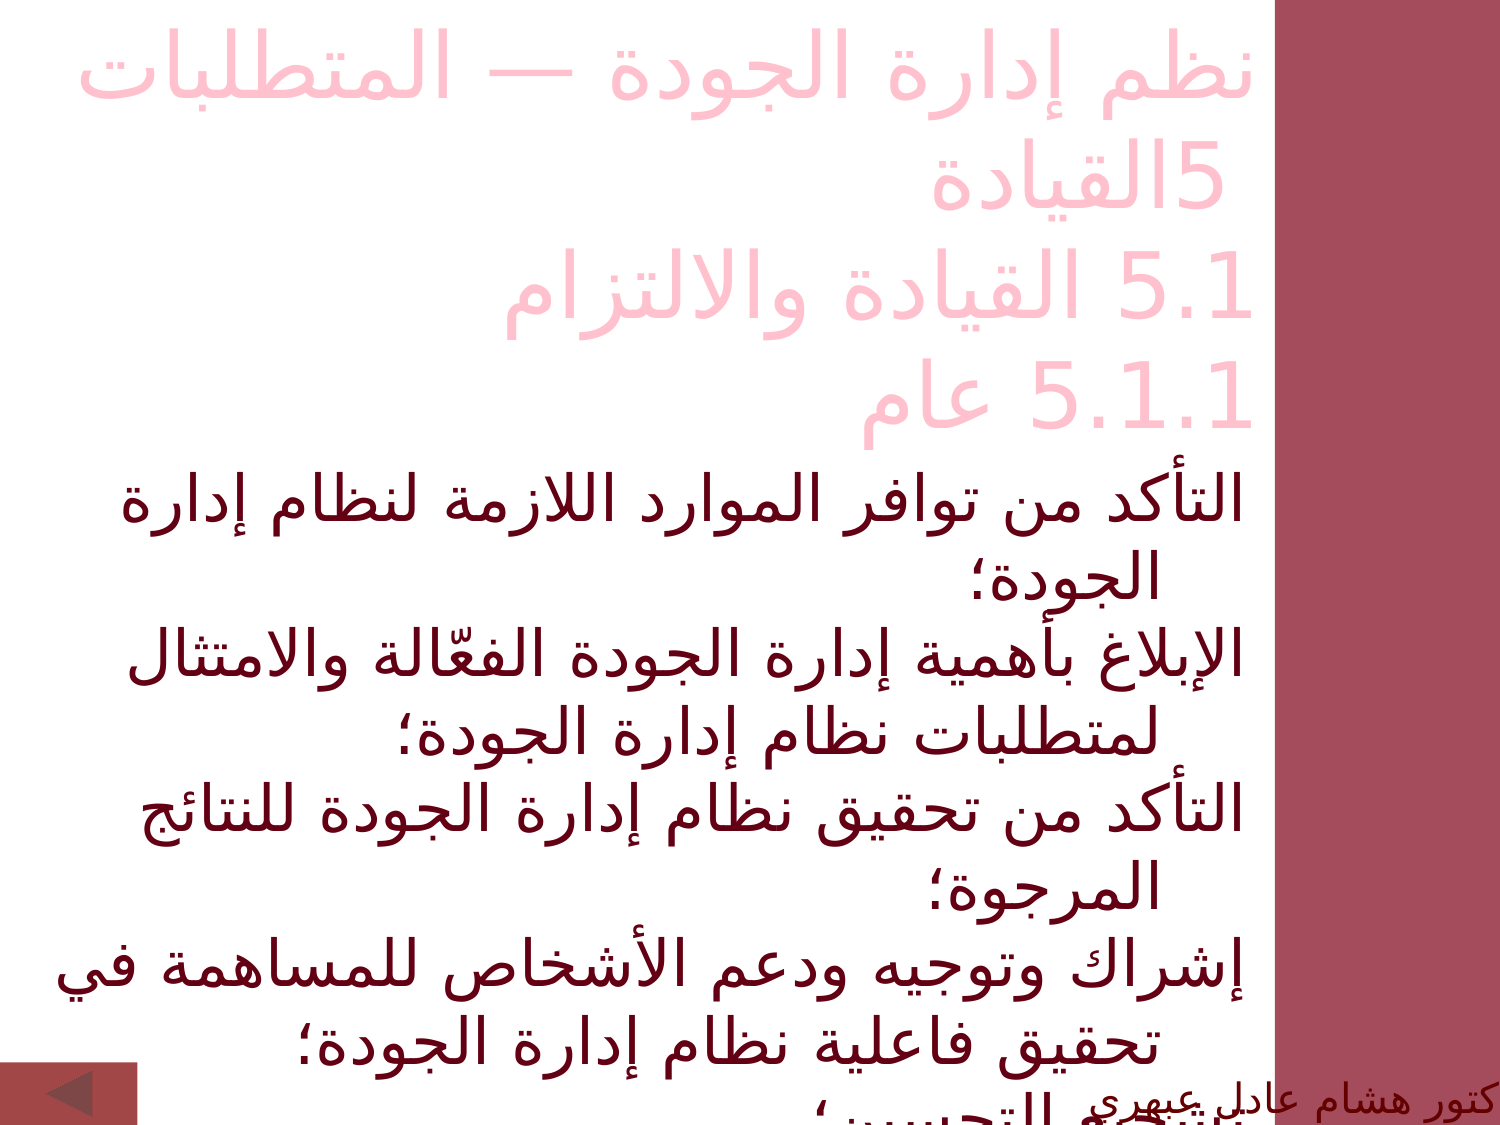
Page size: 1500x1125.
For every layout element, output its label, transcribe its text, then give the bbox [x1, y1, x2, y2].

text_box نظم إدارة الجودة — المتطلبات 5القيادة 5.1 القيادة والالتزام 5.1.1 عام [0, 0, 1275, 455]
text_box الدكتور هشام عادل عبهري [1073, 1064, 1500, 1125]
text_box [1273, 0, 1500, 1064]
text_box التأكد من توافر الموارد اللازمة لنظام إدارة الجودة؛ الإبلاغ بأهمية إدارة الجودة الفعّالة والامتثال لمتطلبات نظام إدارة الجودة؛ التأكد من تحقيق نظام إدارة الجودة للنتائج المرجوة؛ إشراك وتوجيه ودعم الأشخاص للمساهمة في تحقيق فاعلية نظام إدارة الجودة؛ تشجيع التحسين؛ دعم الأدوار الإدارية الأخرى ذات الصلة بُغية إظهار قيادتها أثناء تطبيقها على نطاقات مسؤوليتها. [12, 449, 1263, 1125]
text_box [0, 1060, 140, 1125]
